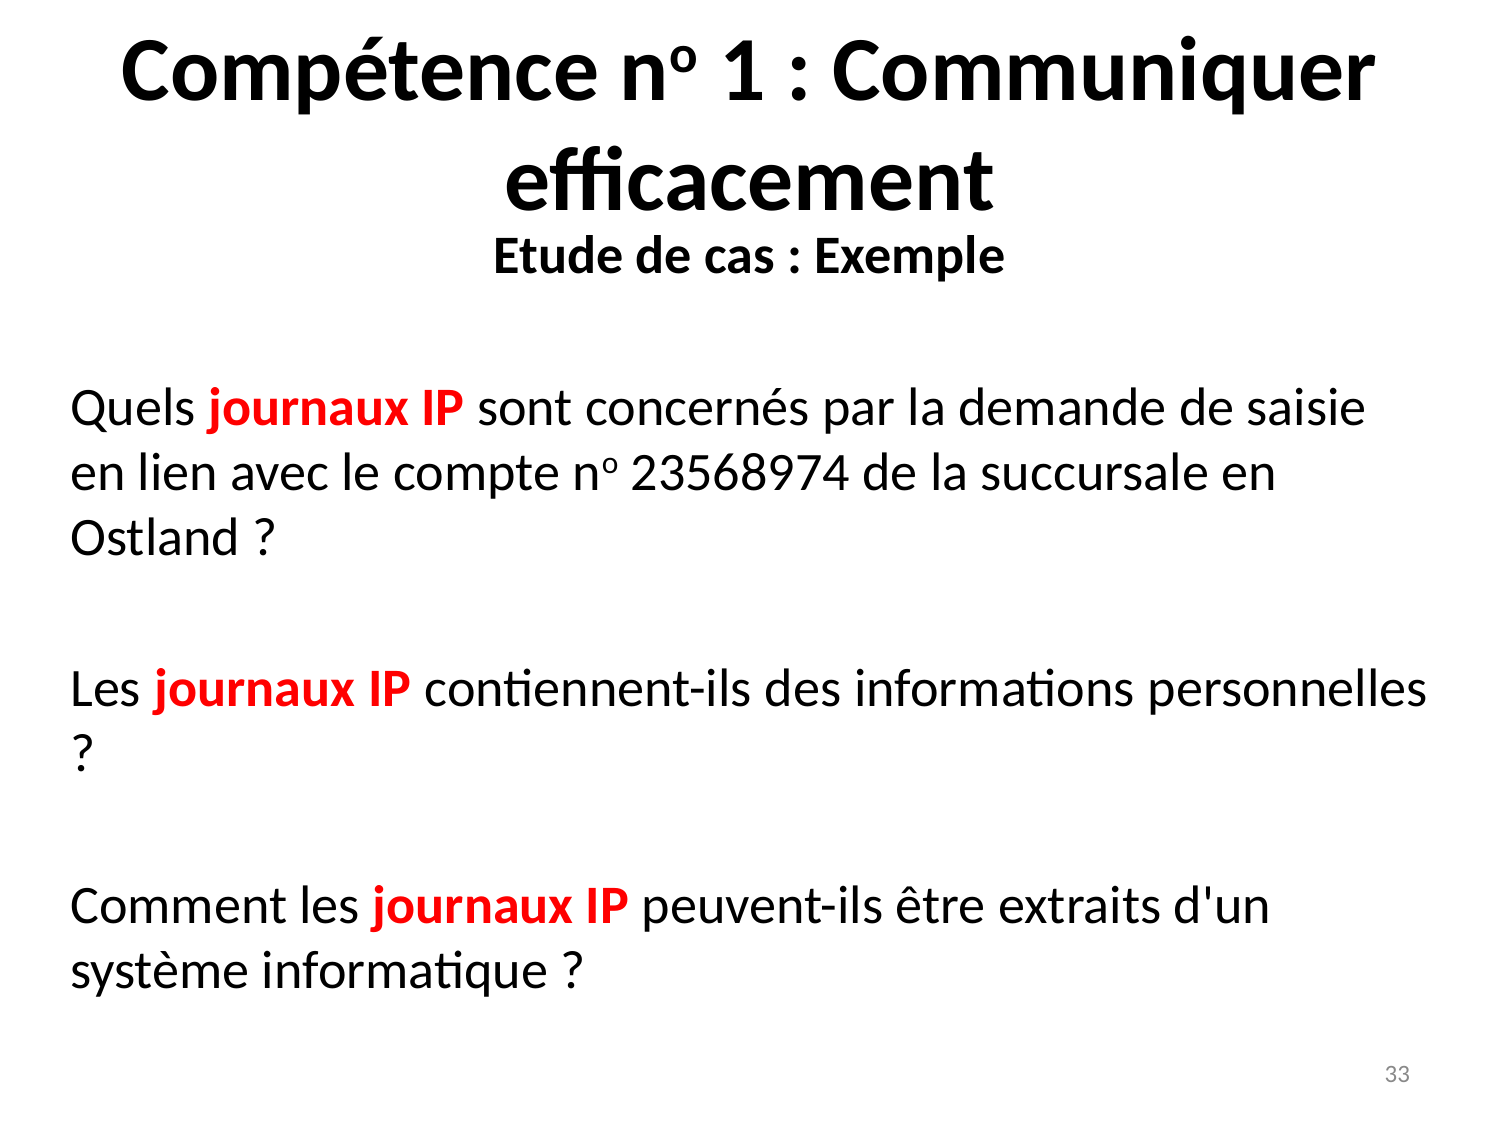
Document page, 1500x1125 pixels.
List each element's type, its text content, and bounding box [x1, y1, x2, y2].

title Compétence no 1 : Communiquer efficacement [75, 24, 1425, 213]
slide_number 33 [1074, 1042, 1425, 1103]
text_box Etude de cas : Exemple Quels journaux IP sont concernés par la demande de saisie en lien avec le compte no 23568974 de la succursale en Ostland ? Les journaux IP contiennent-ils des informations personnelles ? Comment les journaux IP peuvent-ils être extraits d'un système informatique ? [55, 212, 1445, 1088]
